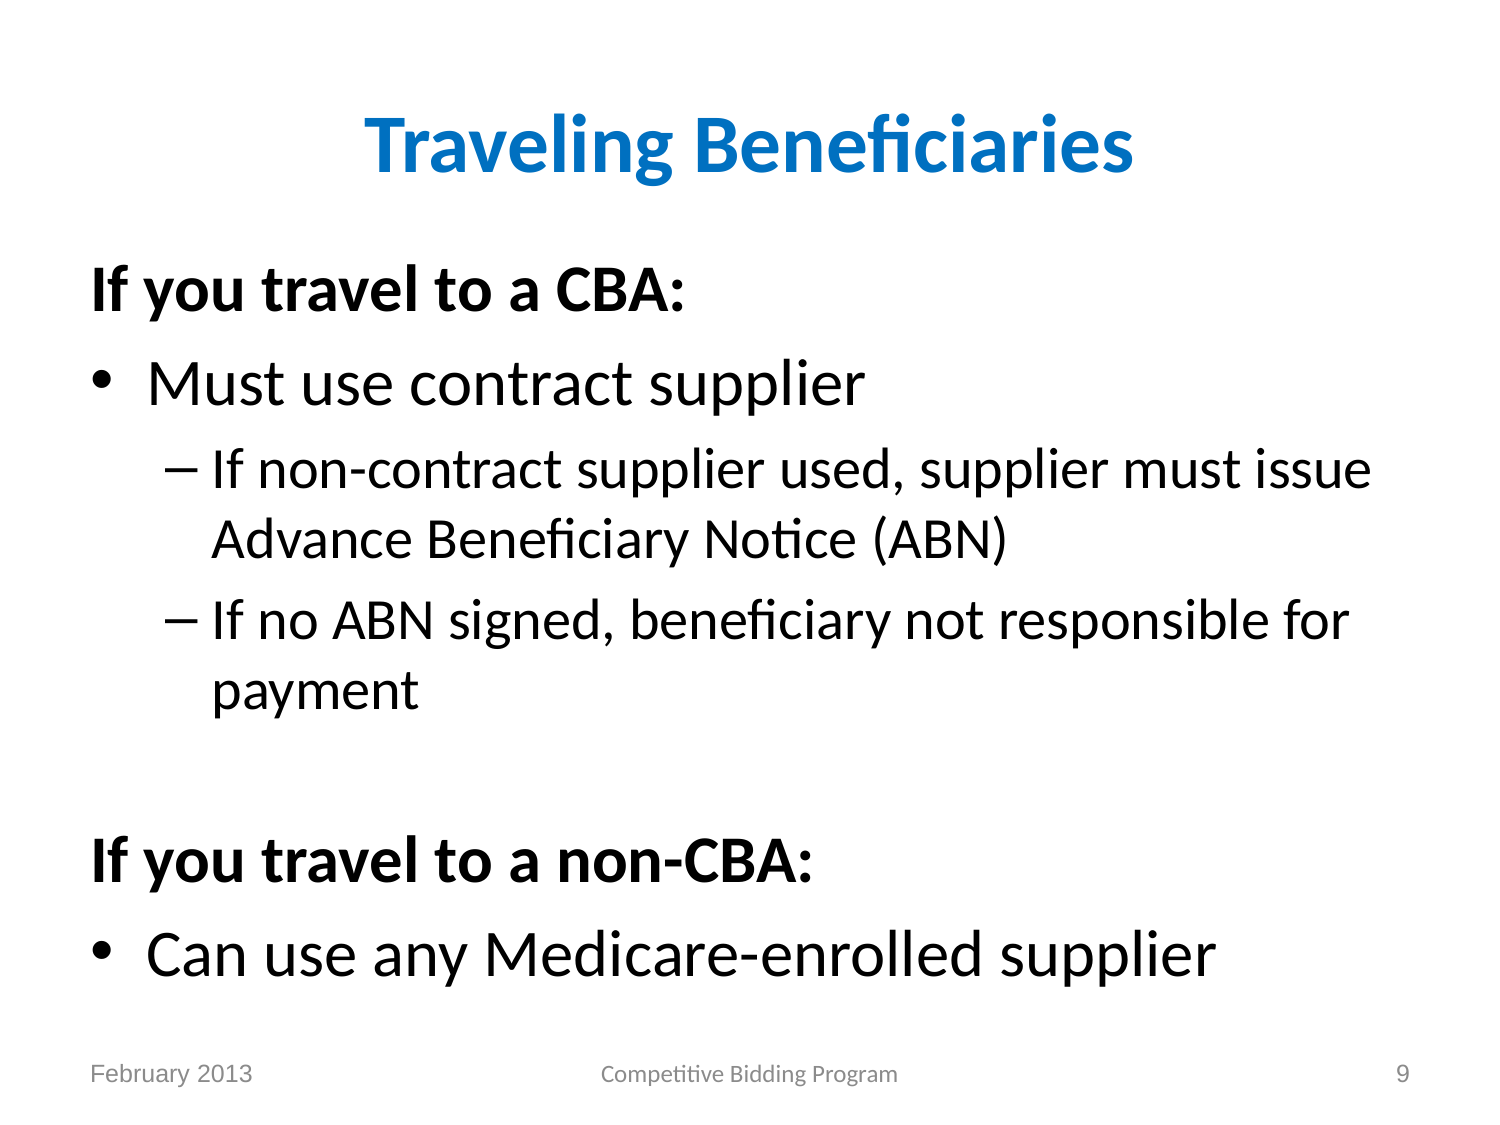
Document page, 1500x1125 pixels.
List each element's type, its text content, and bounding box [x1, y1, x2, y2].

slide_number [75, 1042, 425, 1103]
footer Competitive Bidding Program [512, 1042, 988, 1103]
slide_number 9 [1074, 1042, 1425, 1103]
list If you travel to a CBA: Must use contract supplier If non-contract supplier used, supplier must issue Advance Beneficiary Notice (ABN) If no ABN signed, beneficiary not responsible for payment If you travel to a non-CBA: Can use any Medicare-enrolled supplier [75, 237, 1425, 1005]
title Traveling Beneficiaries [75, 45, 1425, 233]
